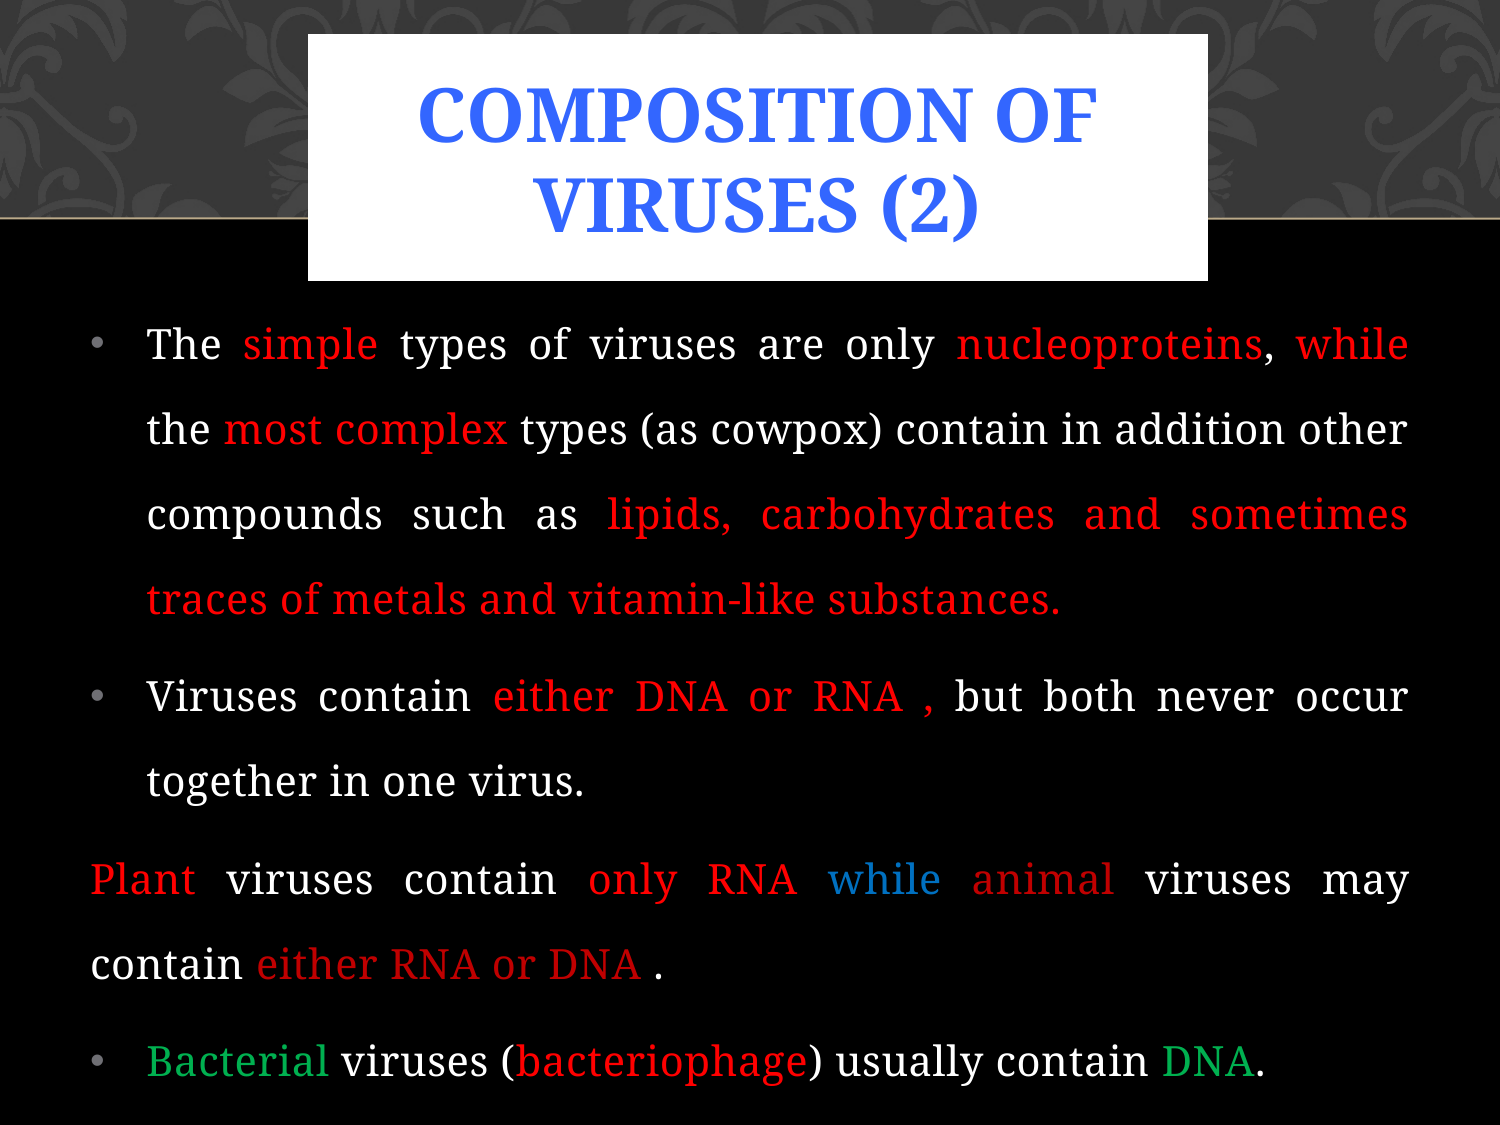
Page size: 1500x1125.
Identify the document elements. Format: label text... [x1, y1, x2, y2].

list The simple types of viruses are only nucleoproteins, while the most complex types (as cowpox) contain in addition other compounds such as lipids, carbohydrates and sometimes traces of metals and vitamin-like substances. Viruses contain either DNA or RNA , but both never occur together in one virus. Plant viruses contain only RNA while animal viruses may contain either RNA or DNA . Bacterial viruses (bacteriophage) usually contain DNA. [75, 275, 1425, 1125]
text_box Composition of viruses (2) [313, 39, 1202, 275]
